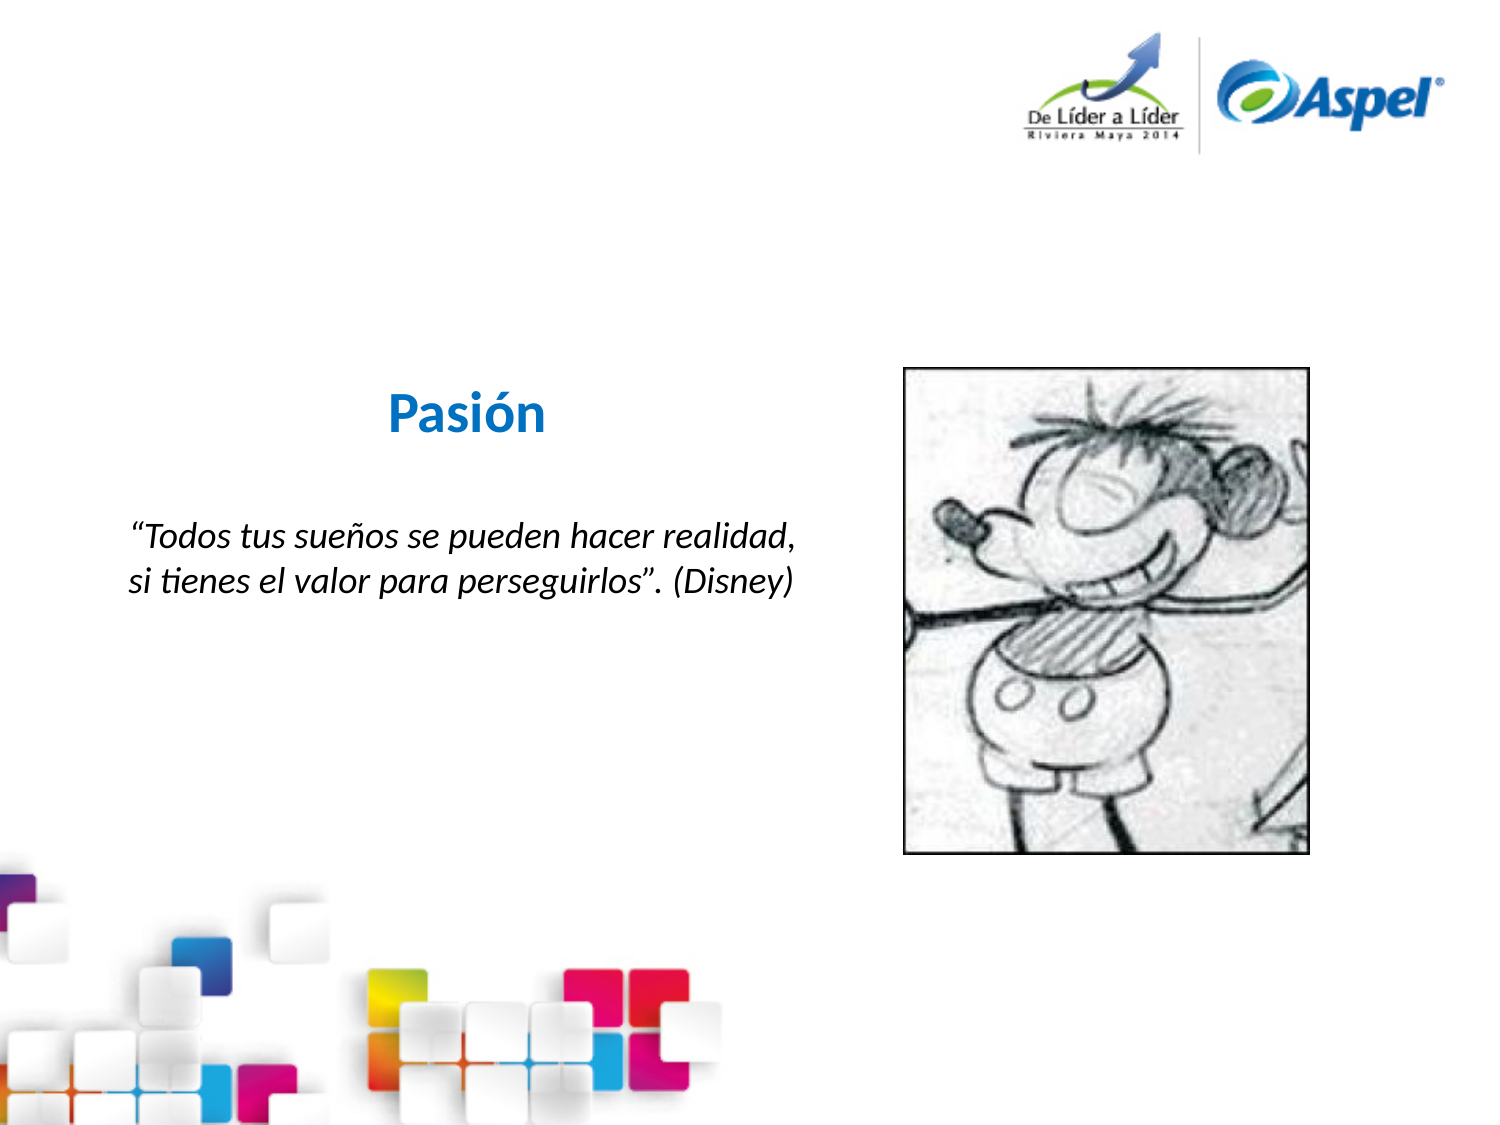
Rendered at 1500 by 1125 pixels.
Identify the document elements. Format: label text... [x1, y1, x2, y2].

picture [0, 0, 1500, 1125]
text_box Pasión [60, 367, 876, 452]
text_box “Todos tus sueños se pueden hacer realidad, si tienes el valor para perseguirlos”. (Disney) [113, 503, 823, 609]
